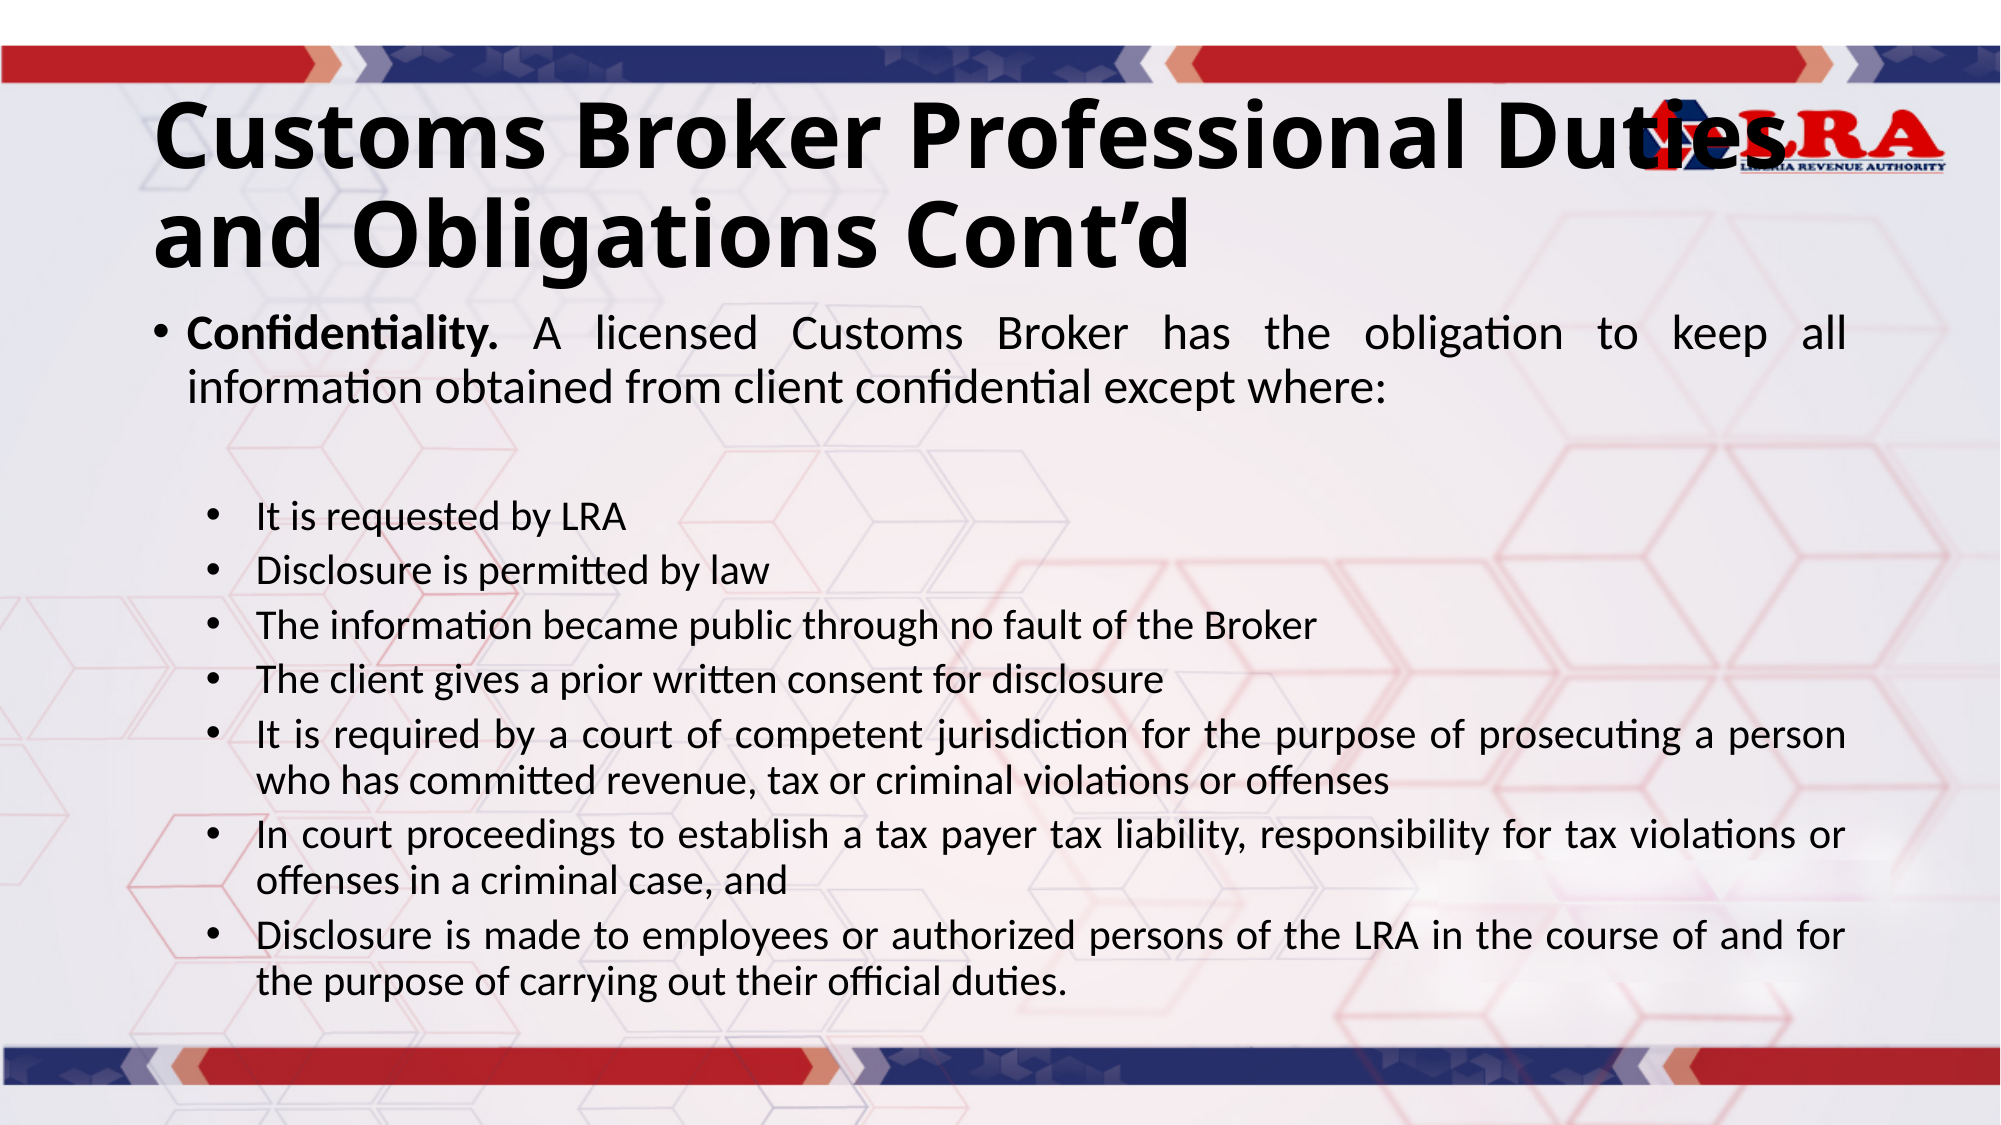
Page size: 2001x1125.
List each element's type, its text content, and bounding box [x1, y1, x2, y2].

picture [0, 0, 2001, 1125]
list Confidentiality. A licensed Customs Broker has the obligation to keep all information obtained from client confidential except where: It is requested by LRA Disclosure is permitted by law The information became public through no fault of the Broker The client gives a prior written consent for disclosure It is required by a court of competent jurisdiction for the purpose of prosecuting a person who has committed revenue, tax or criminal violations or offenses In court proceedings to establish a tax payer tax liability, responsibility for tax violations or offenses in a criminal case, and Disclosure is made to employees or authorized persons of the LRA in the course of and for the purpose of carrying out their official duties. [137, 299, 1863, 1014]
title Customs Broker Professional Duties and Obligations Cont’d [137, 59, 1863, 299]
